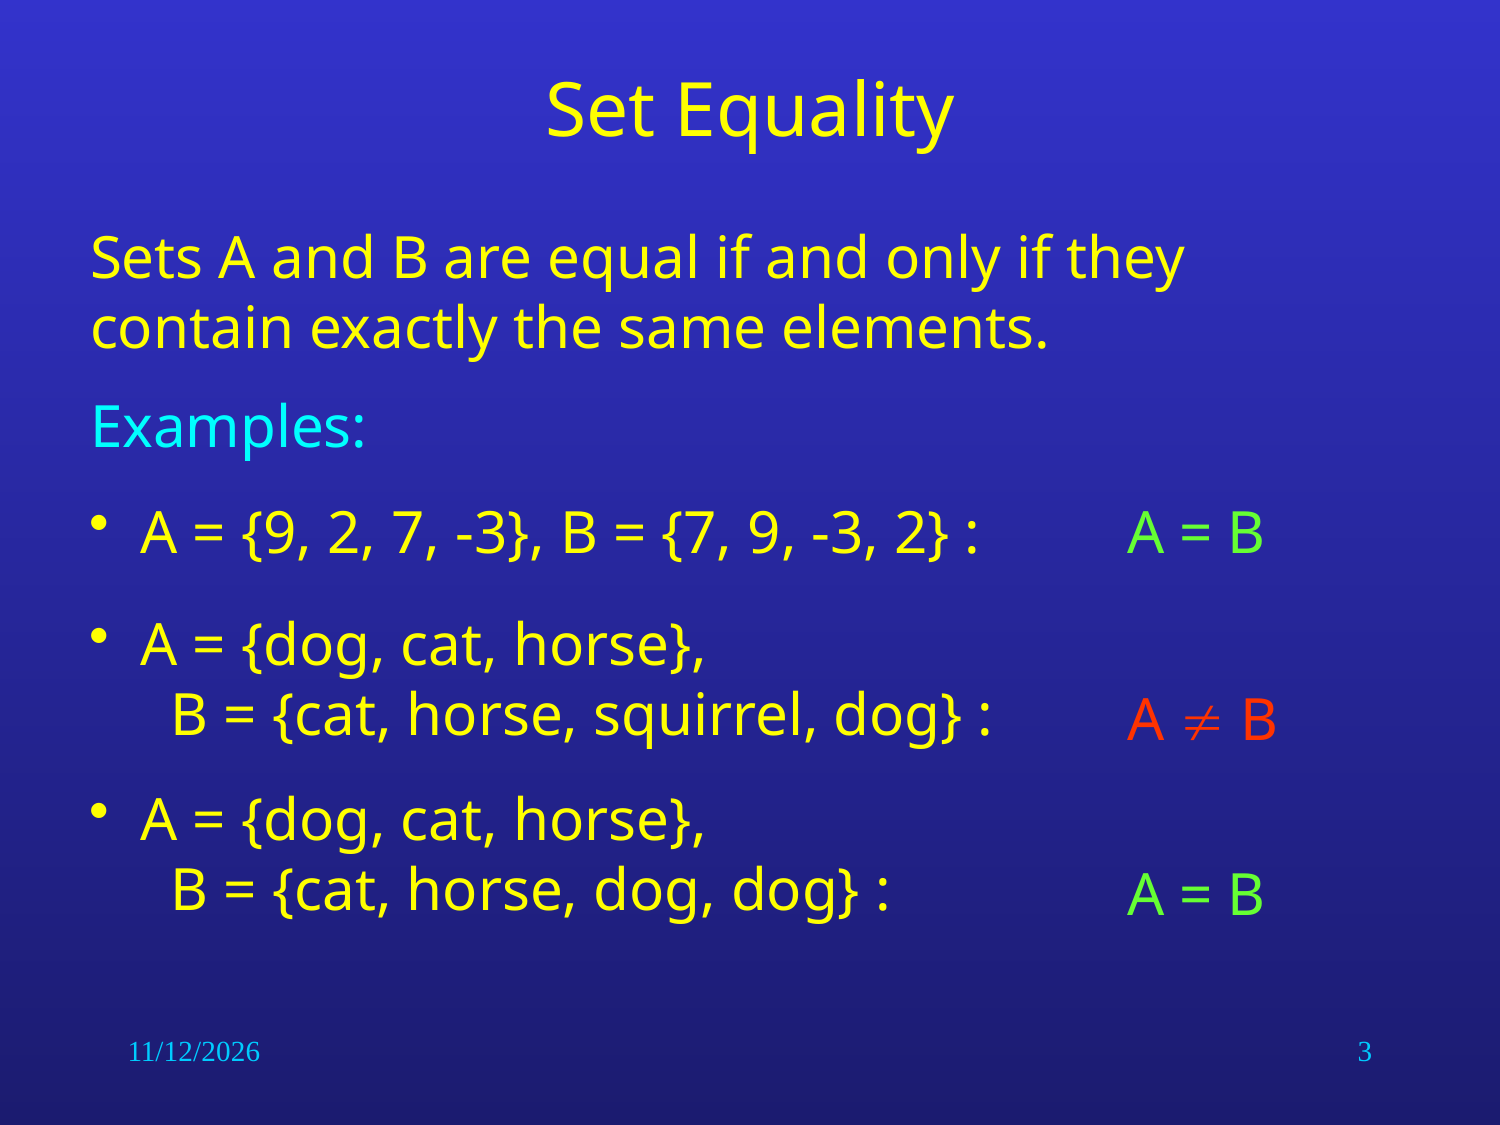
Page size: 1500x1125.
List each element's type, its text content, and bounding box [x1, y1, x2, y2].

text_box A = B [1112, 487, 1338, 600]
title Set Equality [112, 24, 1388, 188]
text_box A = {9, 2, 7, -3}, B = {7, 9, -3, 2} : [74, 487, 1063, 599]
list Sets A and B are equal if and only if they contain exactly the same elements. Examples: [75, 212, 1388, 475]
text_box A  B [1112, 675, 1338, 788]
text_box A = {dog, cat, horse}, B = {cat, horse, squirrel, dog} : [74, 599, 1063, 763]
text_box A = {dog, cat, horse}, B = {cat, horse, dog, dog} : [74, 774, 1063, 938]
slide_number 3 [1074, 1025, 1388, 1100]
text_box A = B [1112, 849, 1338, 963]
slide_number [112, 1025, 425, 1100]
